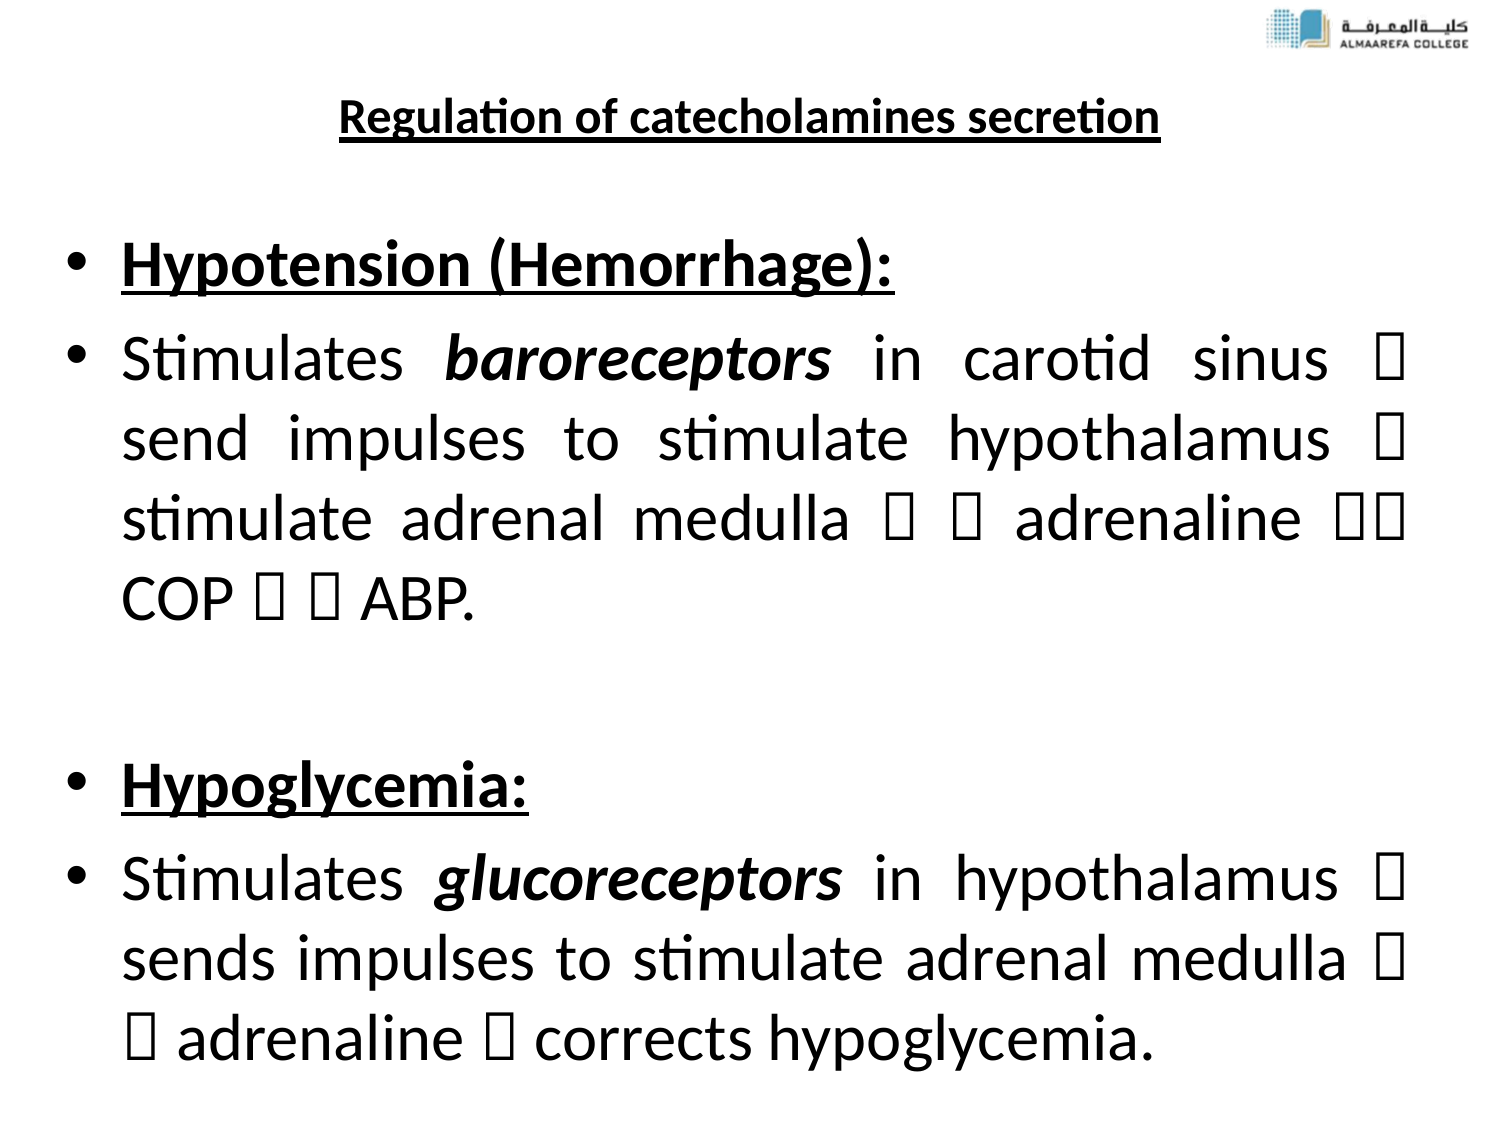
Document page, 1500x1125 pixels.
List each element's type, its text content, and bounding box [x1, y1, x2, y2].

list Hypotension (Hemorrhage): Stimulates baroreceptors in carotid sinus  send impulses to stimulate hypothalamus  stimulate adrenal medulla   adrenaline  COP   ABP. Hypoglycemia: Stimulates glucoreceptors in hypothalamus  sends impulses to stimulate adrenal medulla   adrenaline  corrects hypoglycemia. [50, 212, 1425, 1088]
title Regulation of catecholamines secretion [37, 75, 1463, 213]
picture [1262, 0, 1473, 65]
